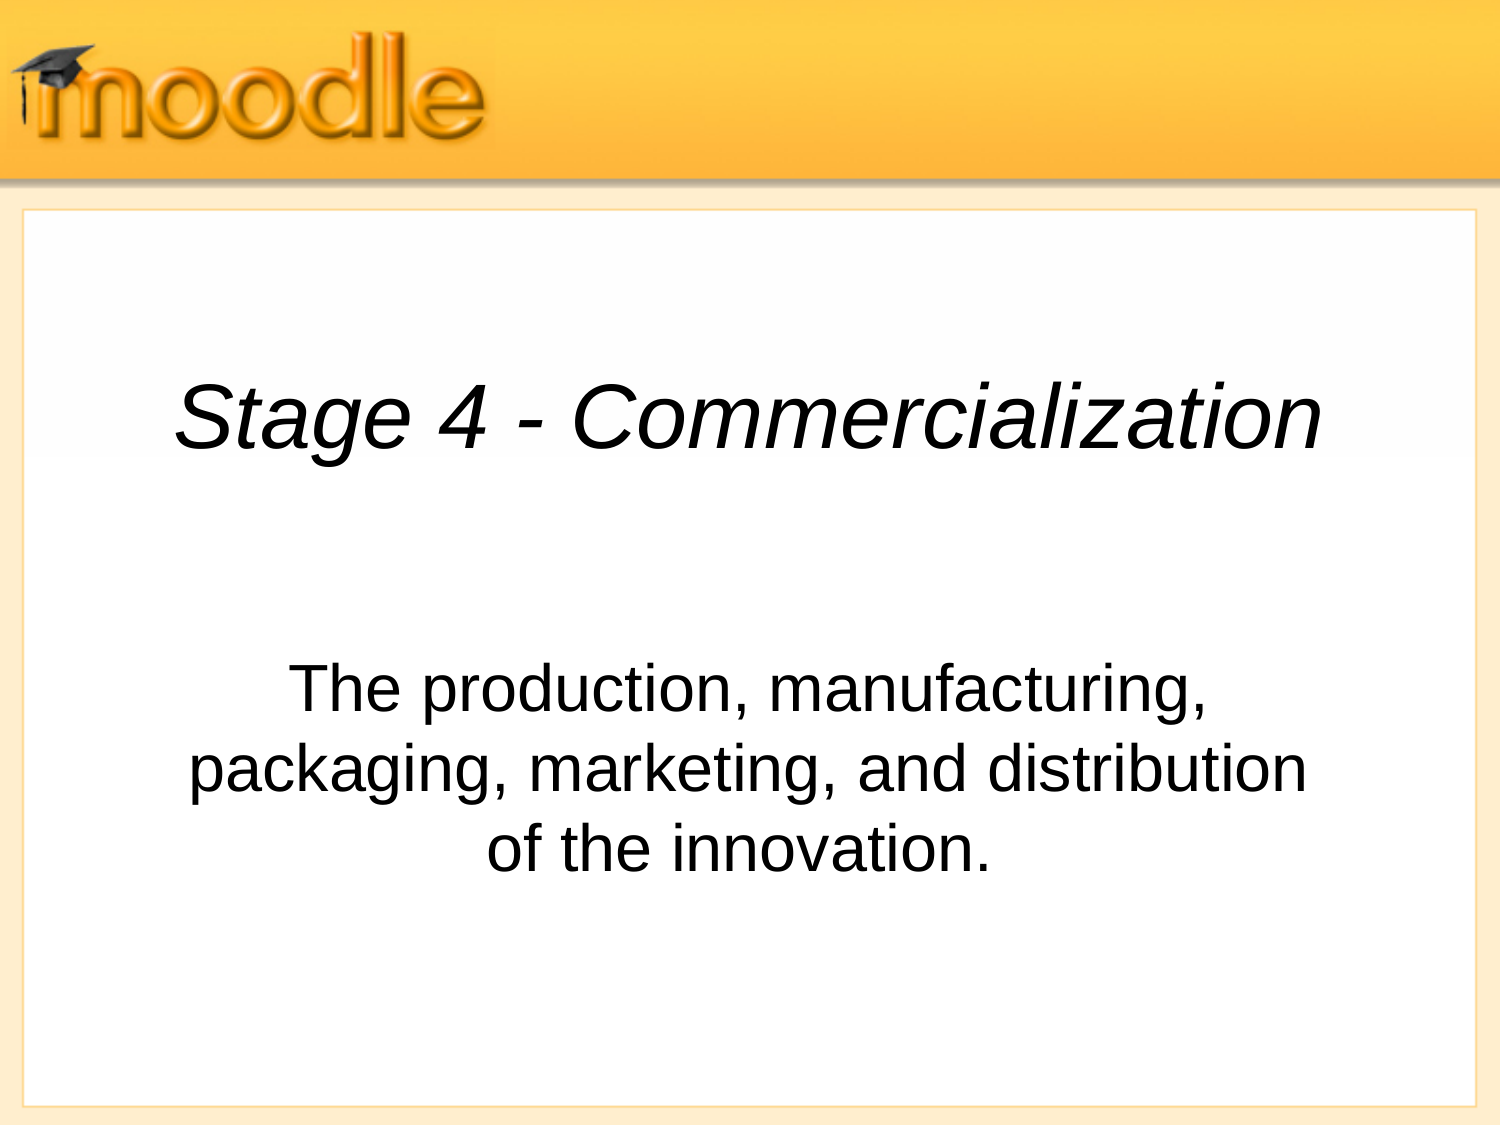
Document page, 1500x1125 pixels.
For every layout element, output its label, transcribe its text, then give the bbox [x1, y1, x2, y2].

picture [0, 0, 1500, 1125]
subtitle The production, manufacturing, packaging, marketing, and distribution of the innovation. [142, 637, 1356, 950]
title Stage 4 - Commercialization [112, 349, 1388, 591]
